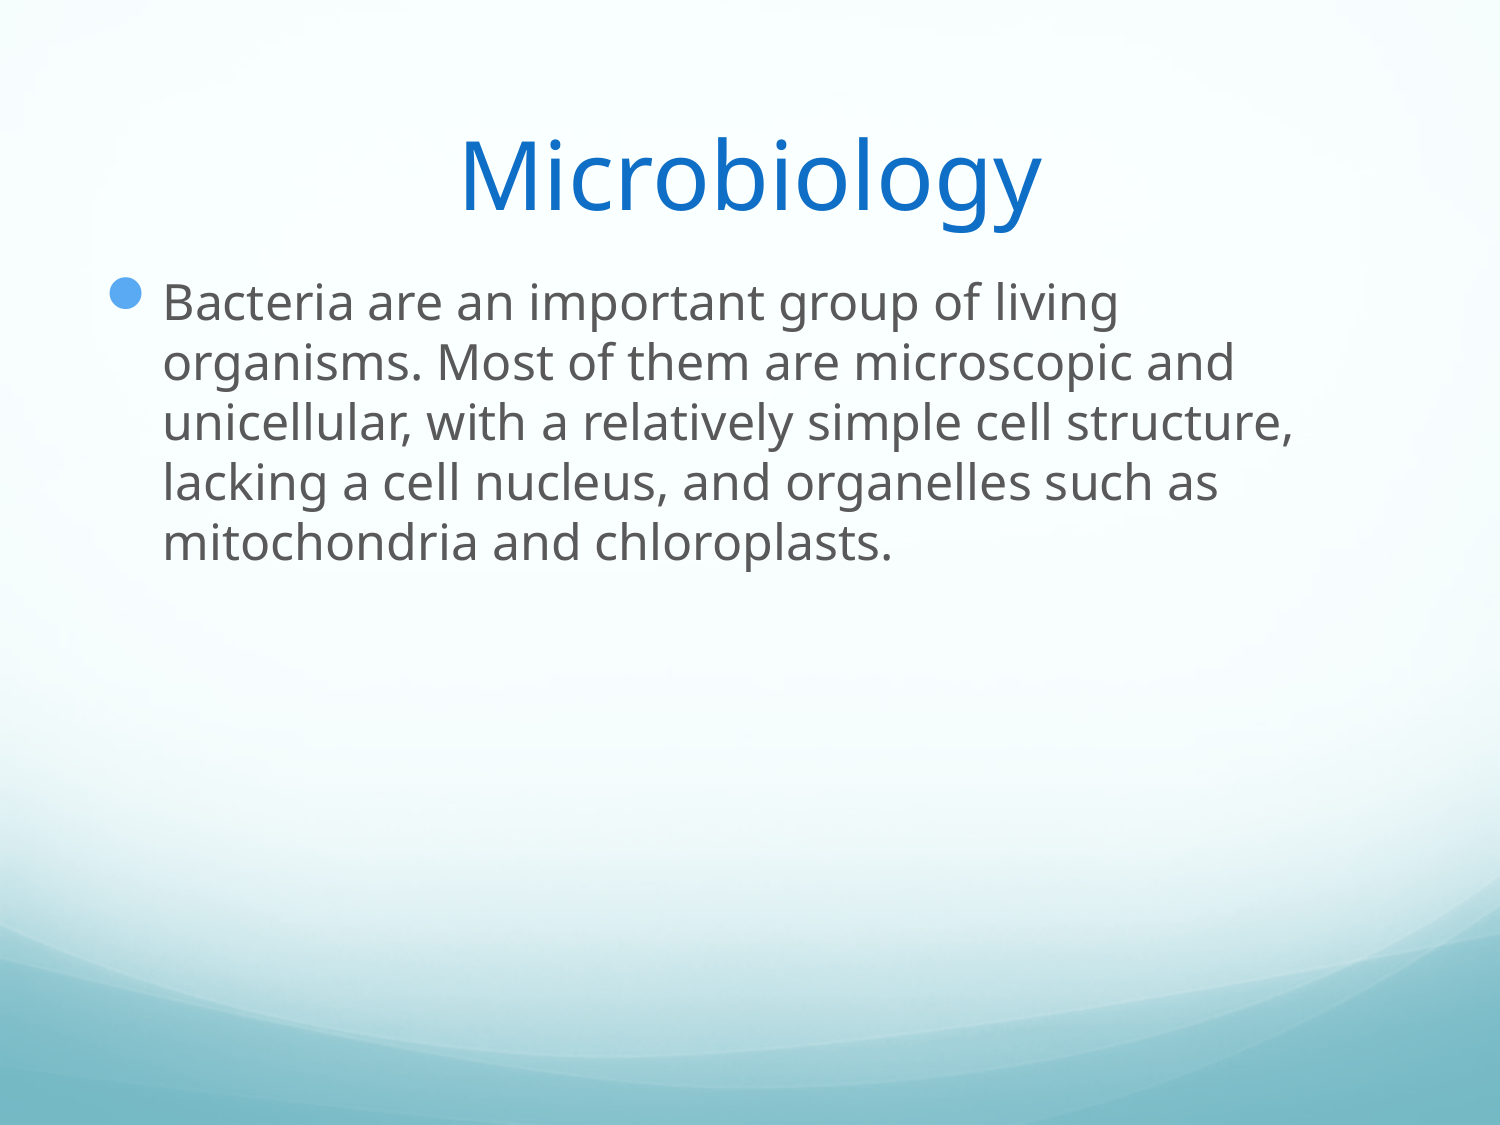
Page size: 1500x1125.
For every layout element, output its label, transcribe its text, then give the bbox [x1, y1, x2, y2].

list Bacteria are an important group of living organisms. Most of them are microscopic and unicellular, with a relatively simple cell structure, lacking a cell nucleus, and organelles such as mitochondria and chloroplasts. [90, 262, 1410, 975]
title Microbiology [90, 17, 1410, 237]
